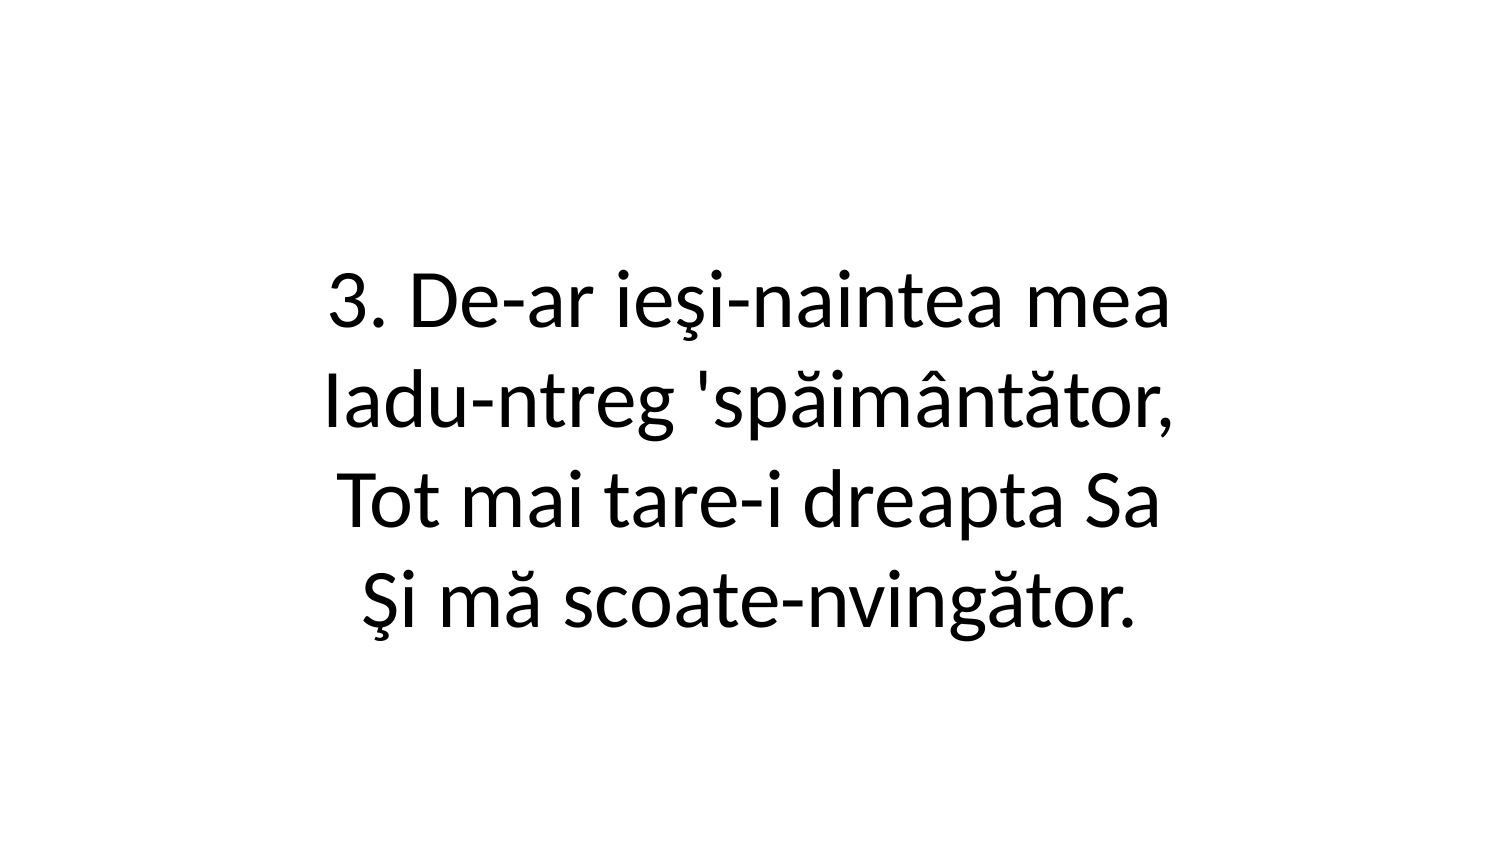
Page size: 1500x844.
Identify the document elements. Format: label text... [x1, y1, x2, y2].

text_box 3. De-ar ieşi-naintea mea Iadu-ntreg 'spăimântător, Tot mai tare-i dreapta Sa Şi mă scoate-nvingător. [307, 192, 1193, 652]
